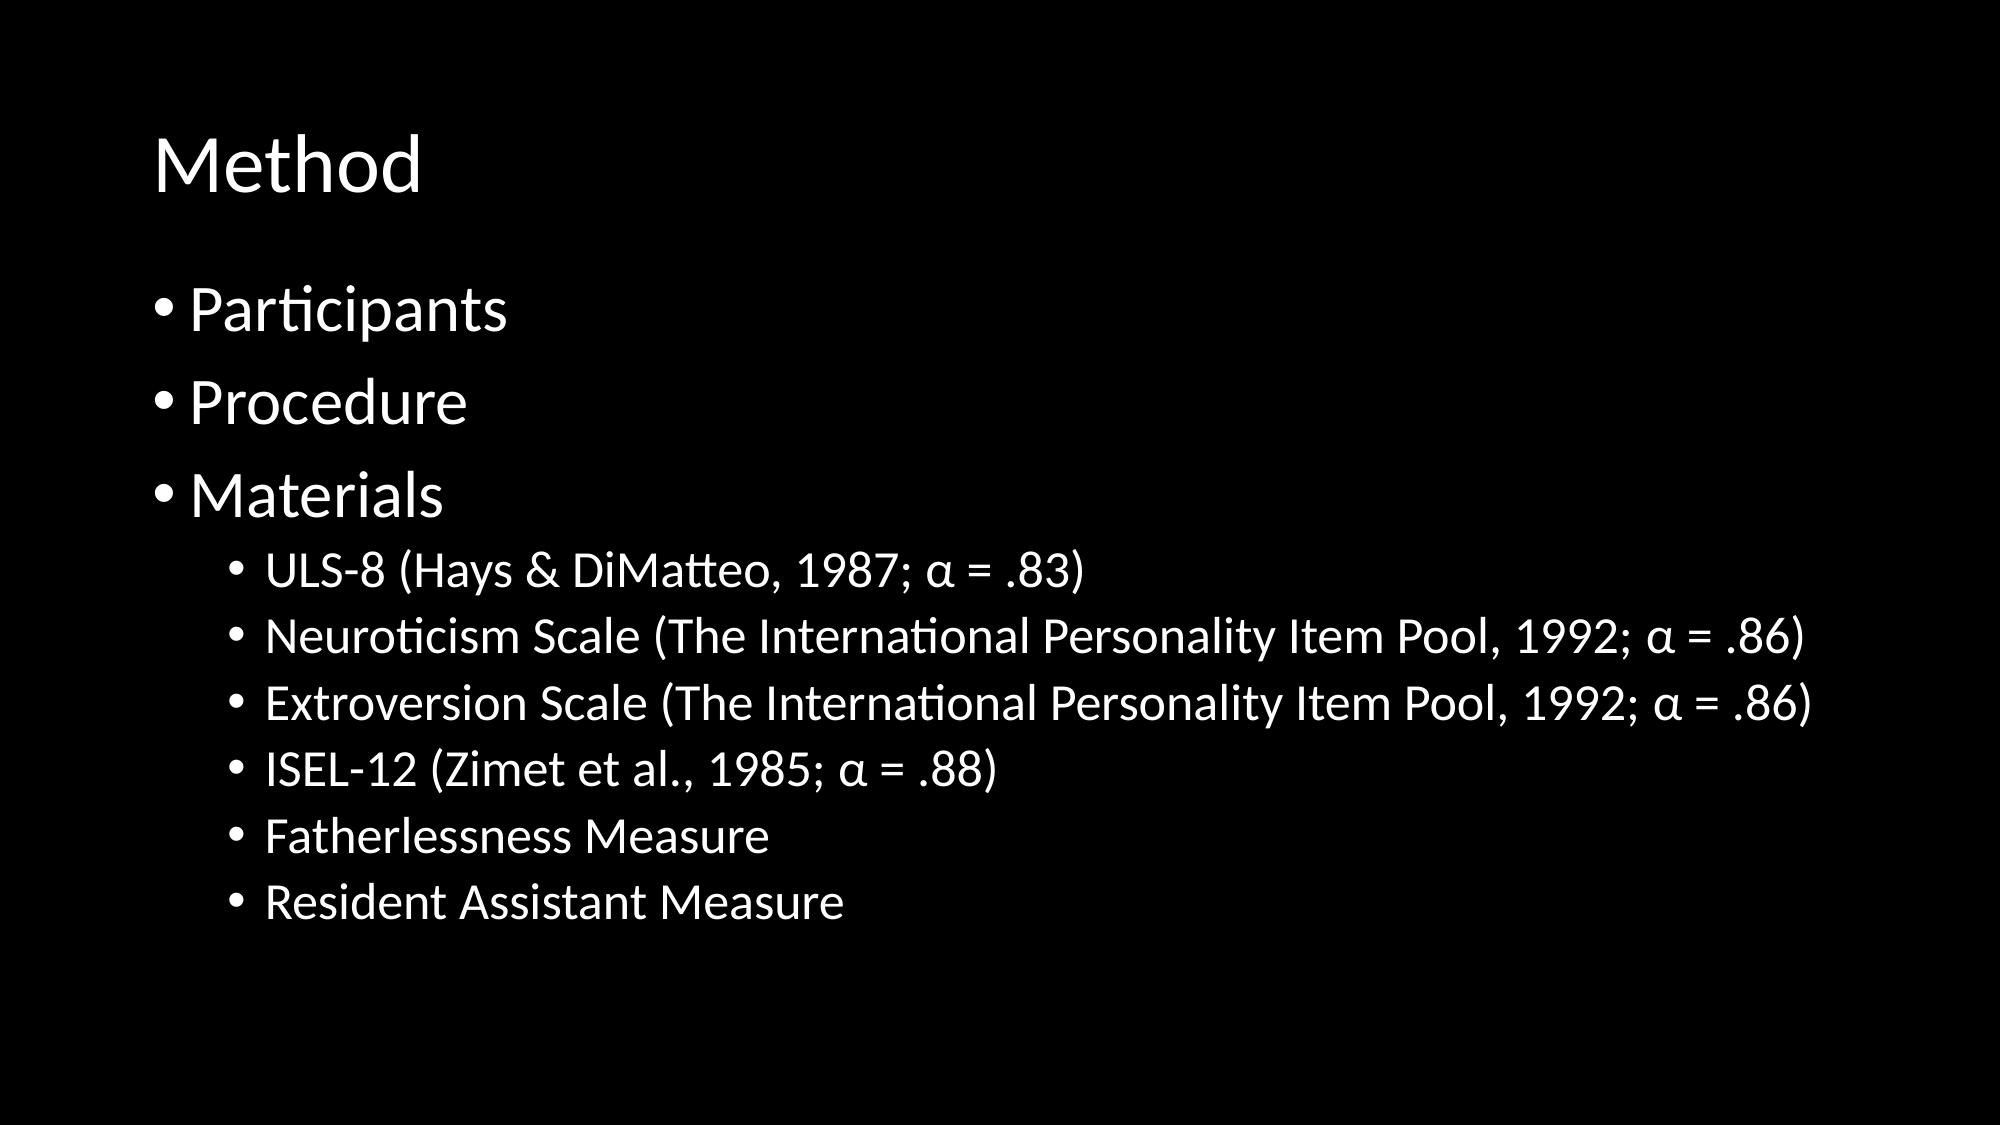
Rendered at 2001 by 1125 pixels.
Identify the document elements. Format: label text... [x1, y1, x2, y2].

title Method [137, 90, 1863, 242]
list Participants Procedure Materials ULS-8 (Hays & DiMatteo, 1987; α = .83) Neuroticism Scale (The International Personality Item Pool, 1992; α = .86) Extroversion Scale (The International Personality Item Pool, 1992; α = .86) ISEL-12 (Zimet et al., 1985; α = .88) Fatherlessness Measure Resident Assistant Measure [137, 266, 1863, 1035]
